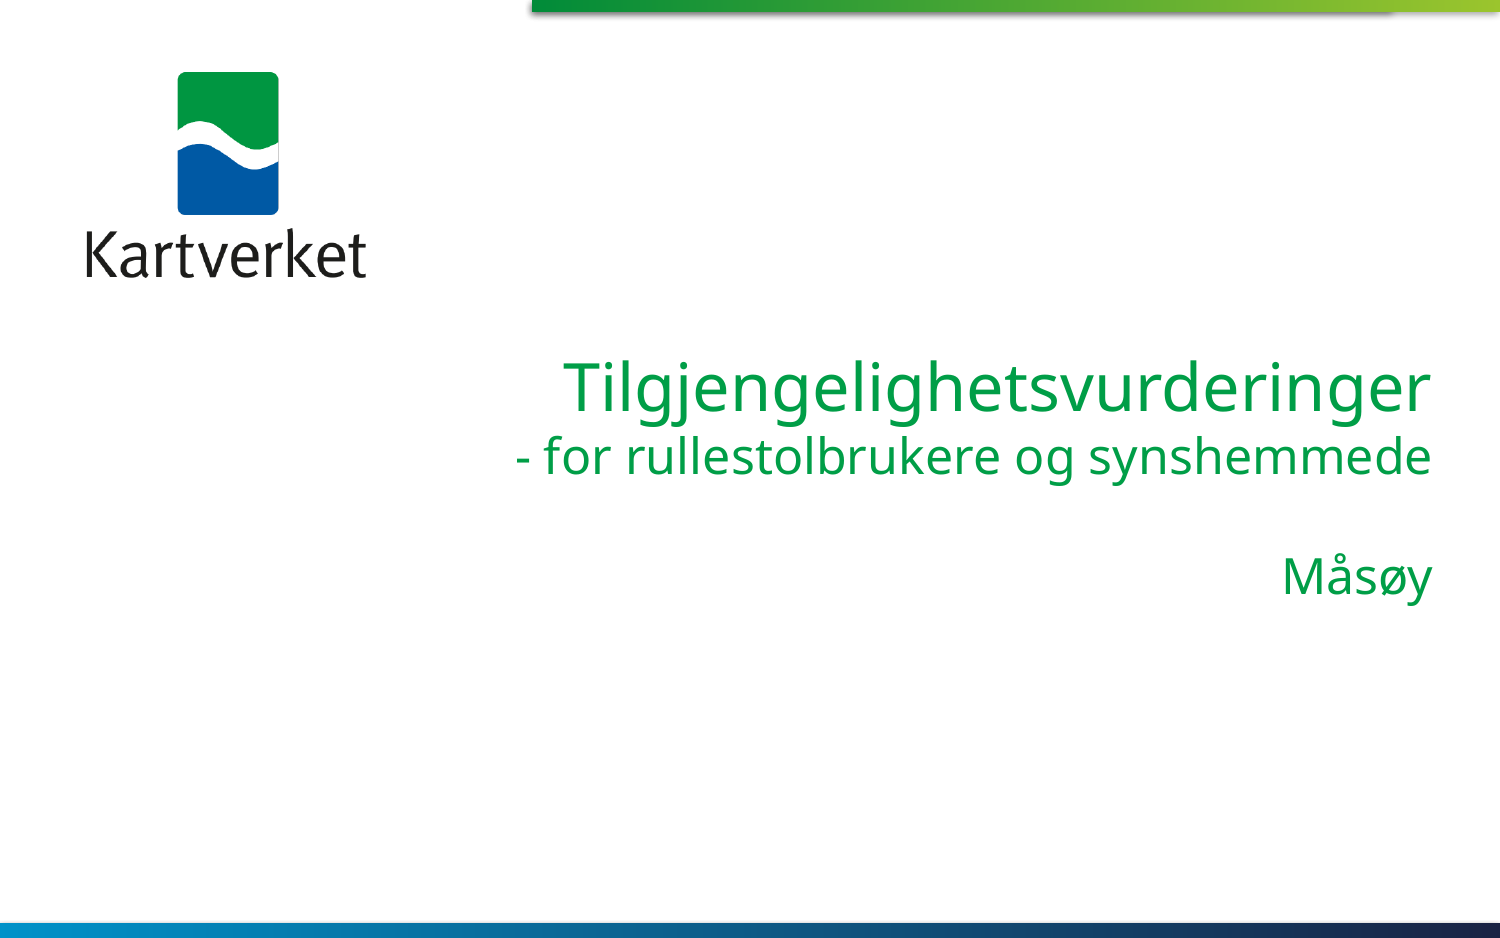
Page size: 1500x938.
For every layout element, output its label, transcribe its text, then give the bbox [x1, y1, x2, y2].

text_box Tilgjengelighetsvurderinger - for rullestolbrukere og synshemmede Måsøy [66, 337, 1449, 613]
